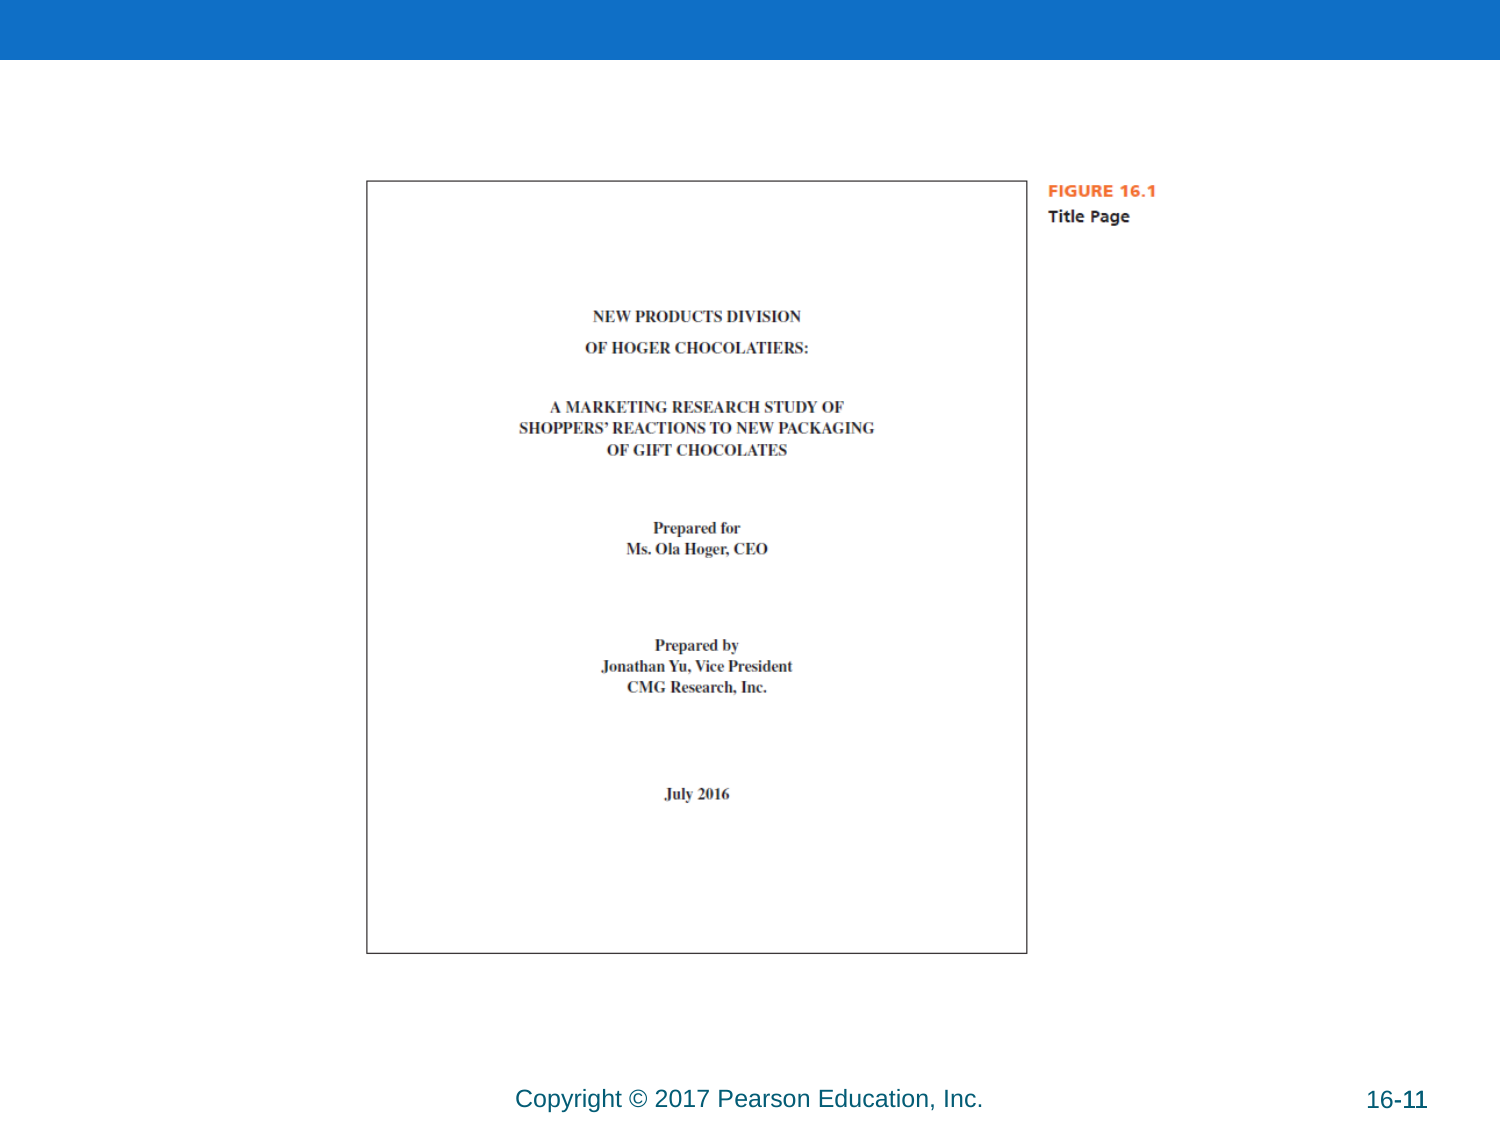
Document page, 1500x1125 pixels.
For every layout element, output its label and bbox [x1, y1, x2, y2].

picture [641, 1100, 647, 1107]
picture [335, 162, 1182, 961]
